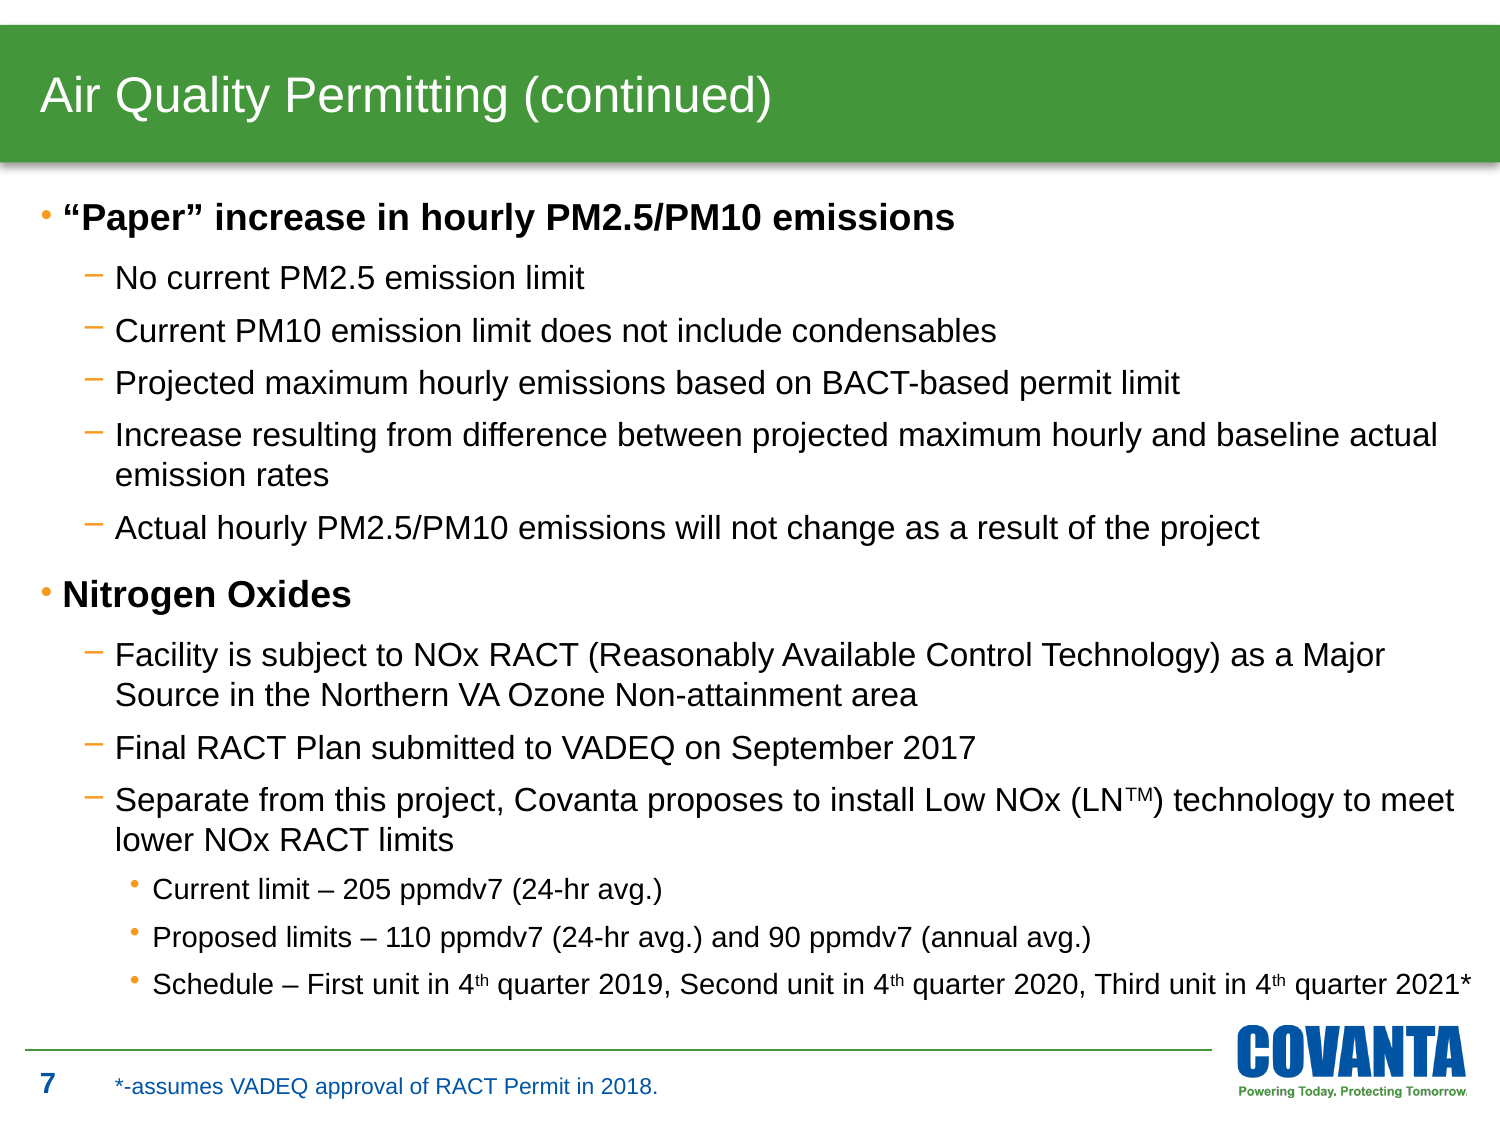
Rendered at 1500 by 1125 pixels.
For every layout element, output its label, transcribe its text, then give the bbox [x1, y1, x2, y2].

title Air Quality Permitting (continued) [24, 24, 1475, 163]
slide_number *-assumes VADEQ approval of RACT Permit in 2018. [99, 1069, 738, 1107]
list “Paper” increase in hourly PM2.5/PM10 emissions No current PM2.5 emission limit Current PM10 emission limit does not include condensables Projected maximum hourly emissions based on BACT-based permit limit Increase resulting from difference between projected maximum hourly and baseline actual emission rates Actual hourly PM2.5/PM10 emissions will not change as a result of the project Nitrogen Oxides Facility is subject to NOx RACT (Reasonably Available Control Technology) as a Major Source in the Northern VA Ozone Non-attainment area Final RACT Plan submitted to VADEQ on September 2017 Separate from this project, Covanta proposes to install Low NOx (LNTM) technology to meet lower NOx RACT limits Current limit – 205 ppmdv7 (24-hr avg.) Proposed limits – 110 ppmdv7 (24-hr avg.) and 90 ppmdv7 (annual avg.) Schedule – First unit in 4th quarter 2019, Second unit in 4th quarter 2020, Third unit in 4th quarter 2021* [24, 187, 1475, 1025]
slide_number 7 [24, 1069, 99, 1107]
